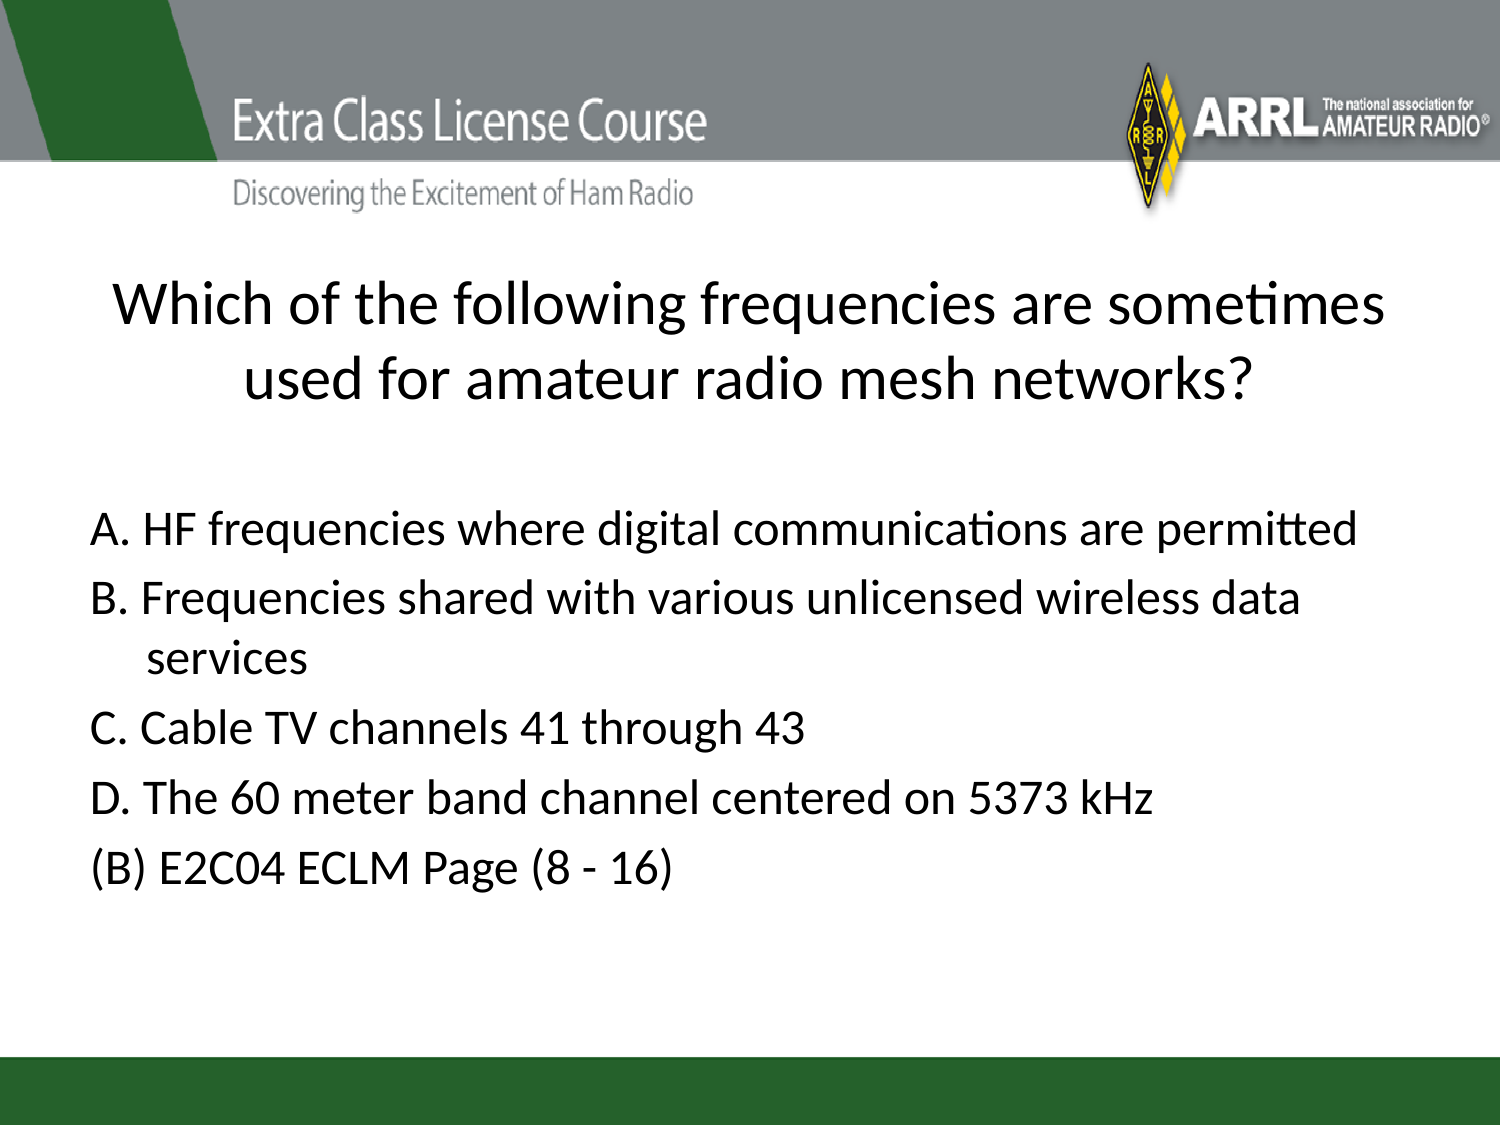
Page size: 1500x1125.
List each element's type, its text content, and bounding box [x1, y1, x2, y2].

picture [0, 0, 1500, 1125]
list A. HF frequencies where digital communications are permitted B. Frequencies shared with various unlicensed wireless data services C. Cable TV channels 41 through 43 D. The 60 meter band channel centered on 5373 kHz (B) E2C04 ECLM Page (8 - 16) [75, 487, 1425, 1005]
title Which of the following frequencies are sometimes used for amateur radio mesh networks? [75, 254, 1425, 435]
